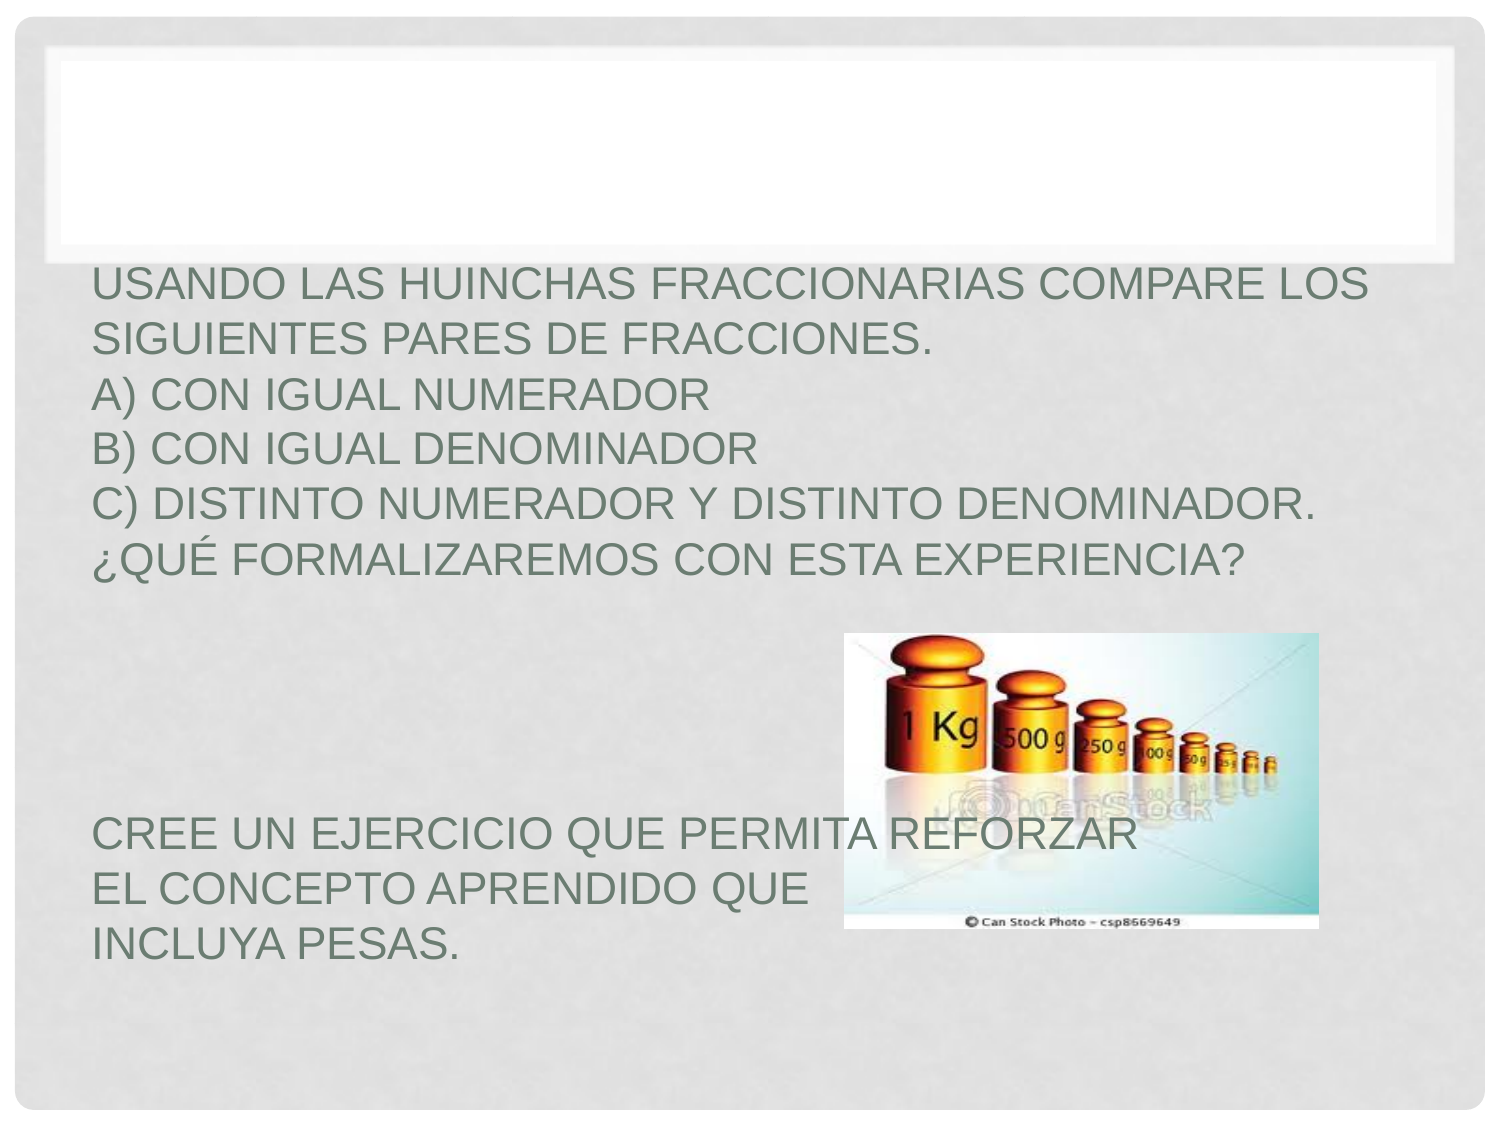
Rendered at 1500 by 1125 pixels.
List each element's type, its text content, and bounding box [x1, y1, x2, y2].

title Usando las huinchas fraccionarias compare los siguientes pares de fracciones. A) con igual numerador B) con igual denominador C) distinto numerador y distinto denominador. ¿Qué formalizaremos con esta experiencia? Cree un ejercicio que permita reforzar el concepto aprendido que incluya pesas. [76, 231, 1427, 882]
picture [844, 633, 1319, 929]
